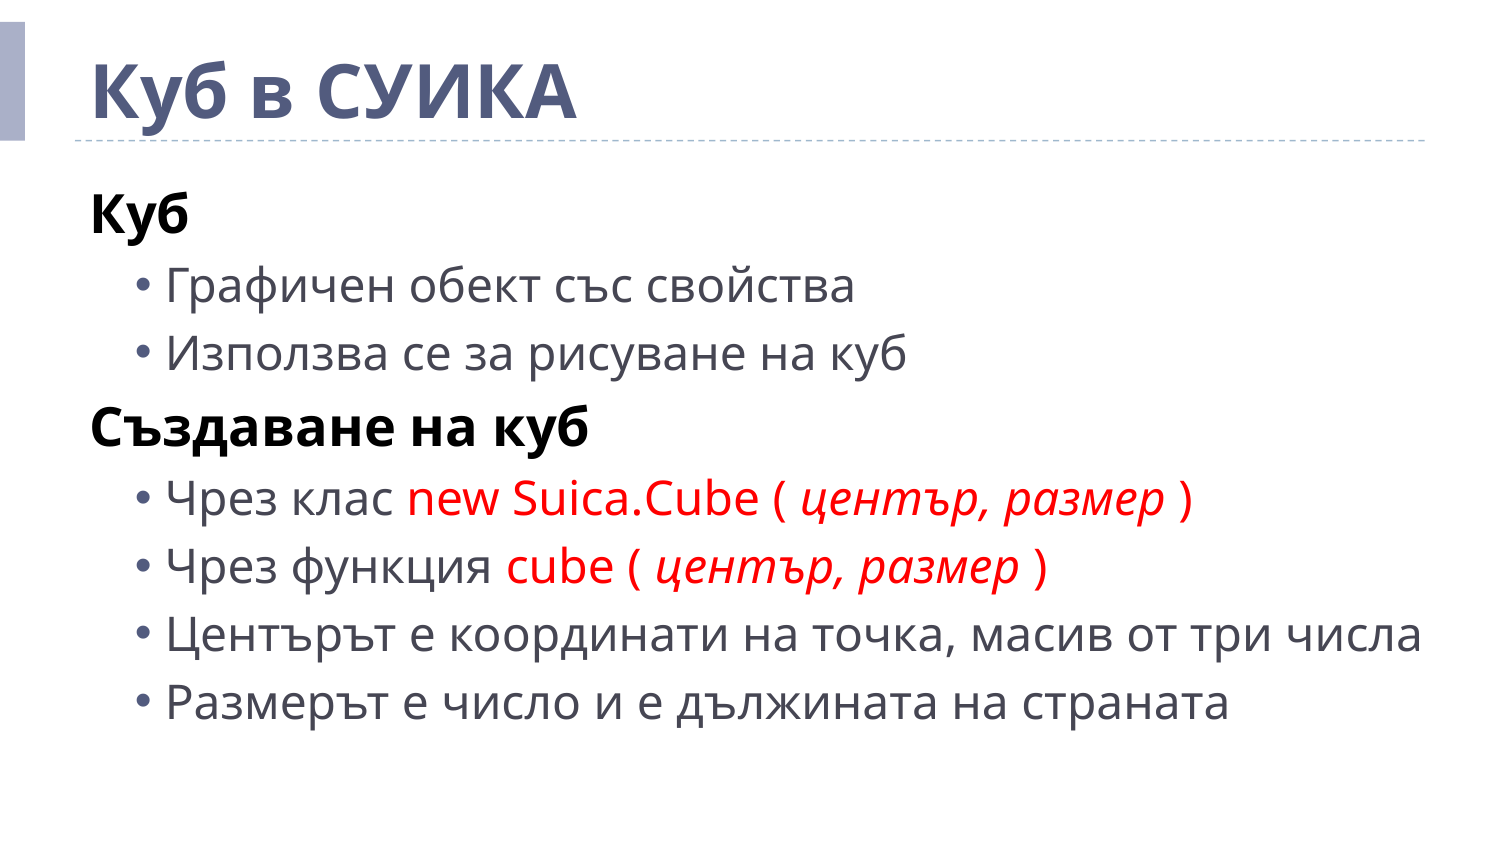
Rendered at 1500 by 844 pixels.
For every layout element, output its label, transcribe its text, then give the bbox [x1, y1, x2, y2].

title Куб в СУИКА [75, 18, 1475, 141]
list Куб Графичен обект със свойства Използва се за рисуване на куб Създаване на куб Чрез клас new Suica.Cube ( център, размер ) Чрез функция cube ( център, размер ) Центърът е координати на точка, масив от три числа Размерът е число и е дължината на страната [75, 171, 1475, 835]
